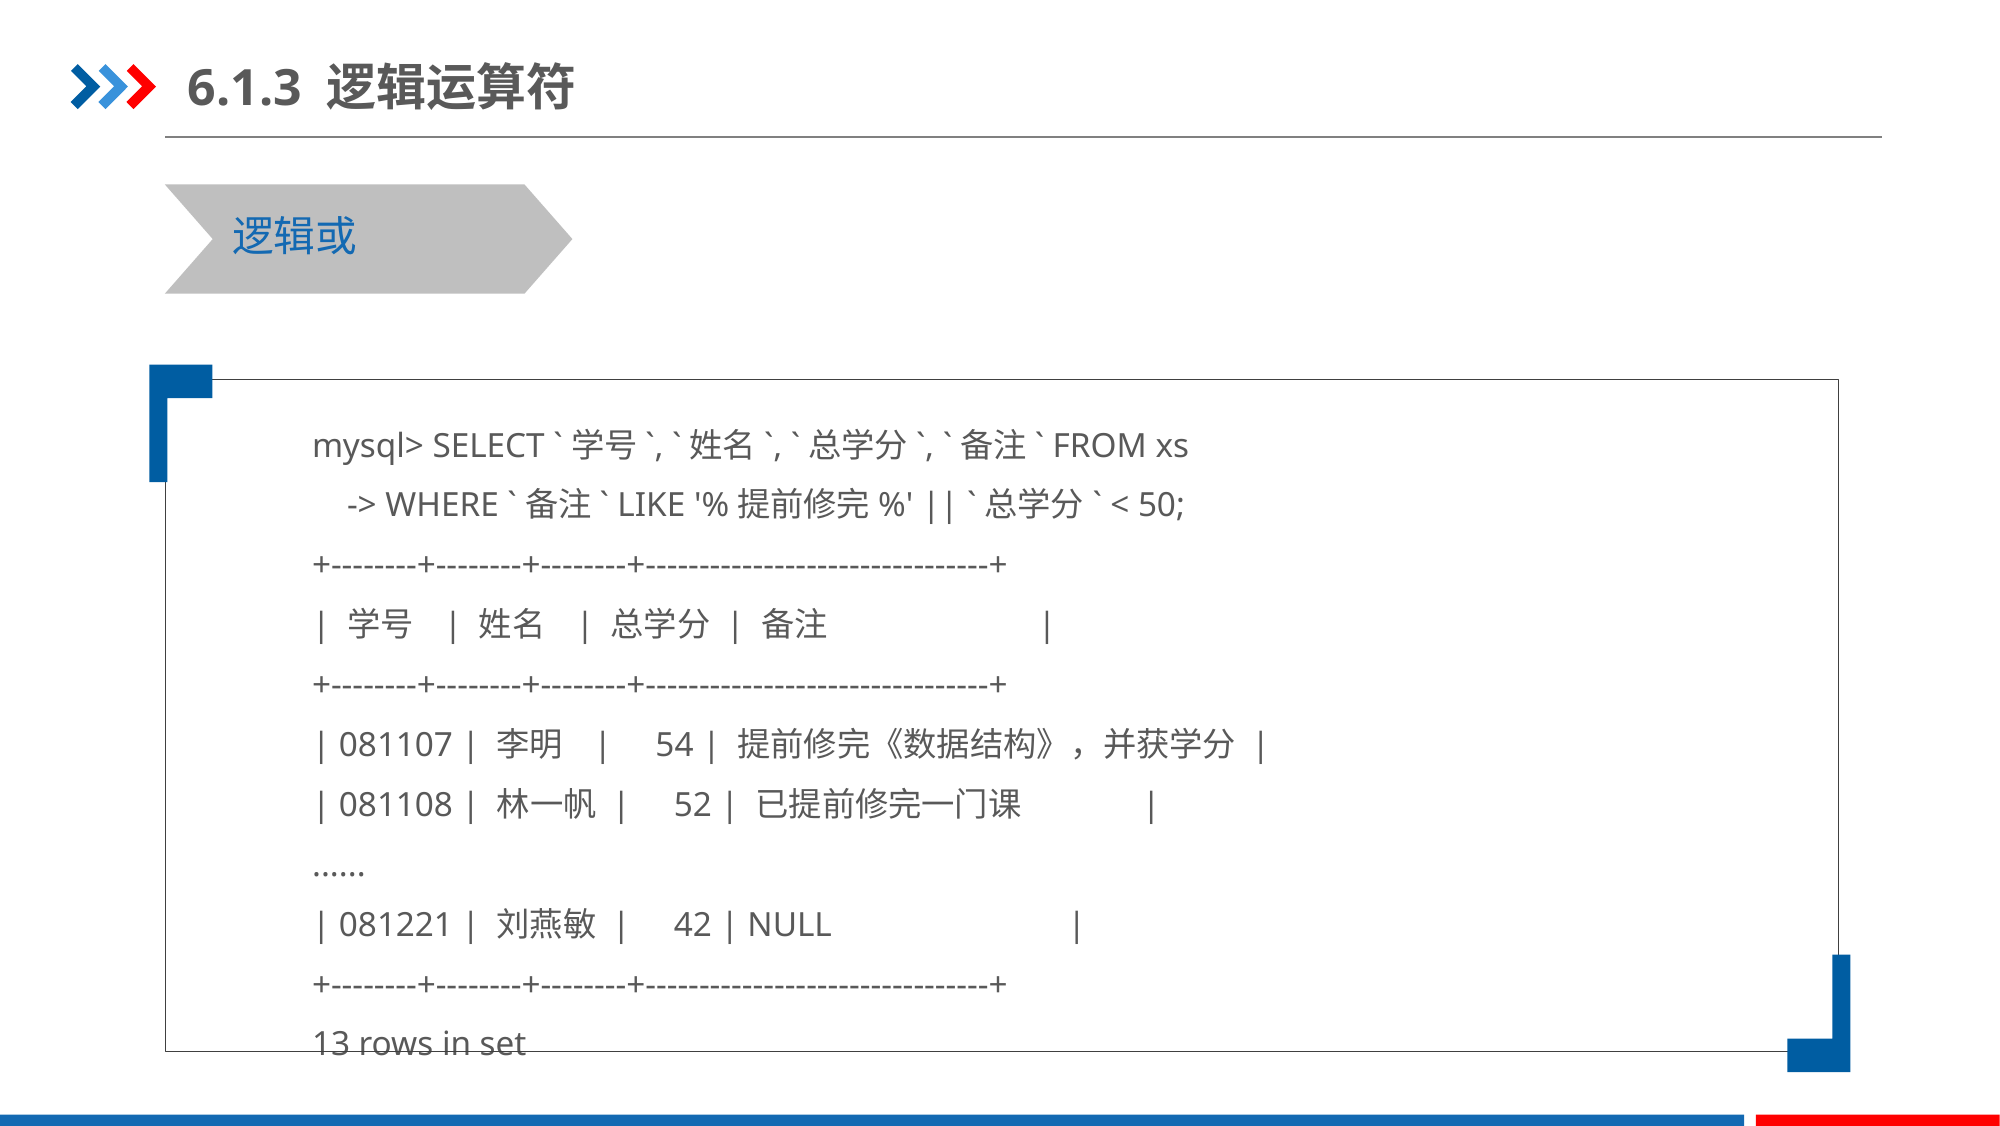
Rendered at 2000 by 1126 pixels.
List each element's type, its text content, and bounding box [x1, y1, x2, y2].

text_box [147, 363, 215, 484]
text_box [1785, 953, 1852, 1074]
text_box 逻辑或 [217, 202, 373, 267]
text_box 6.1.3 逻辑运算符 [187, 43, 827, 127]
text_box [163, 378, 1841, 1053]
text_box [164, 184, 573, 294]
